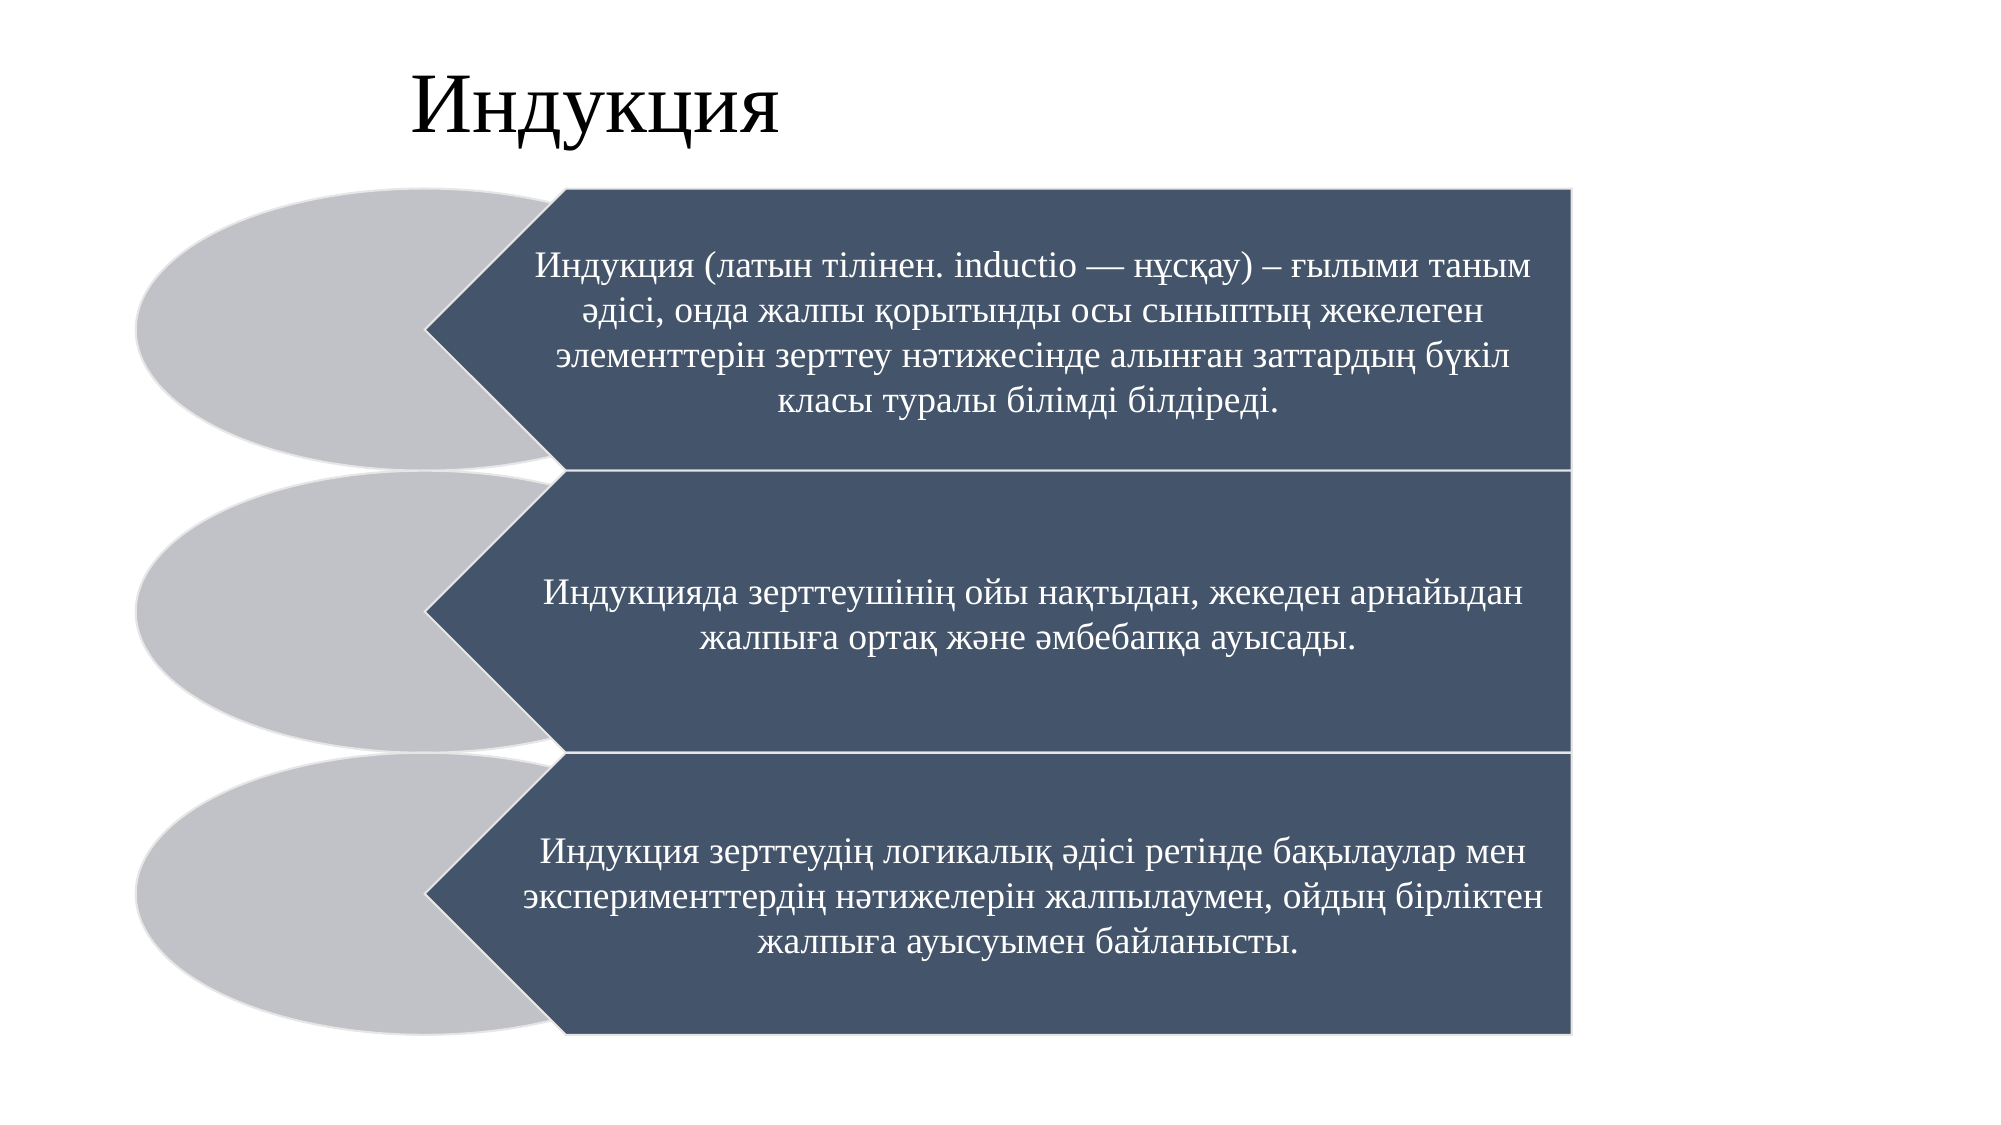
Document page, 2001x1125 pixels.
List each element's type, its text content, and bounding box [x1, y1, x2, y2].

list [135, 188, 1861, 1035]
title Индукция [395, 49, 1689, 159]
